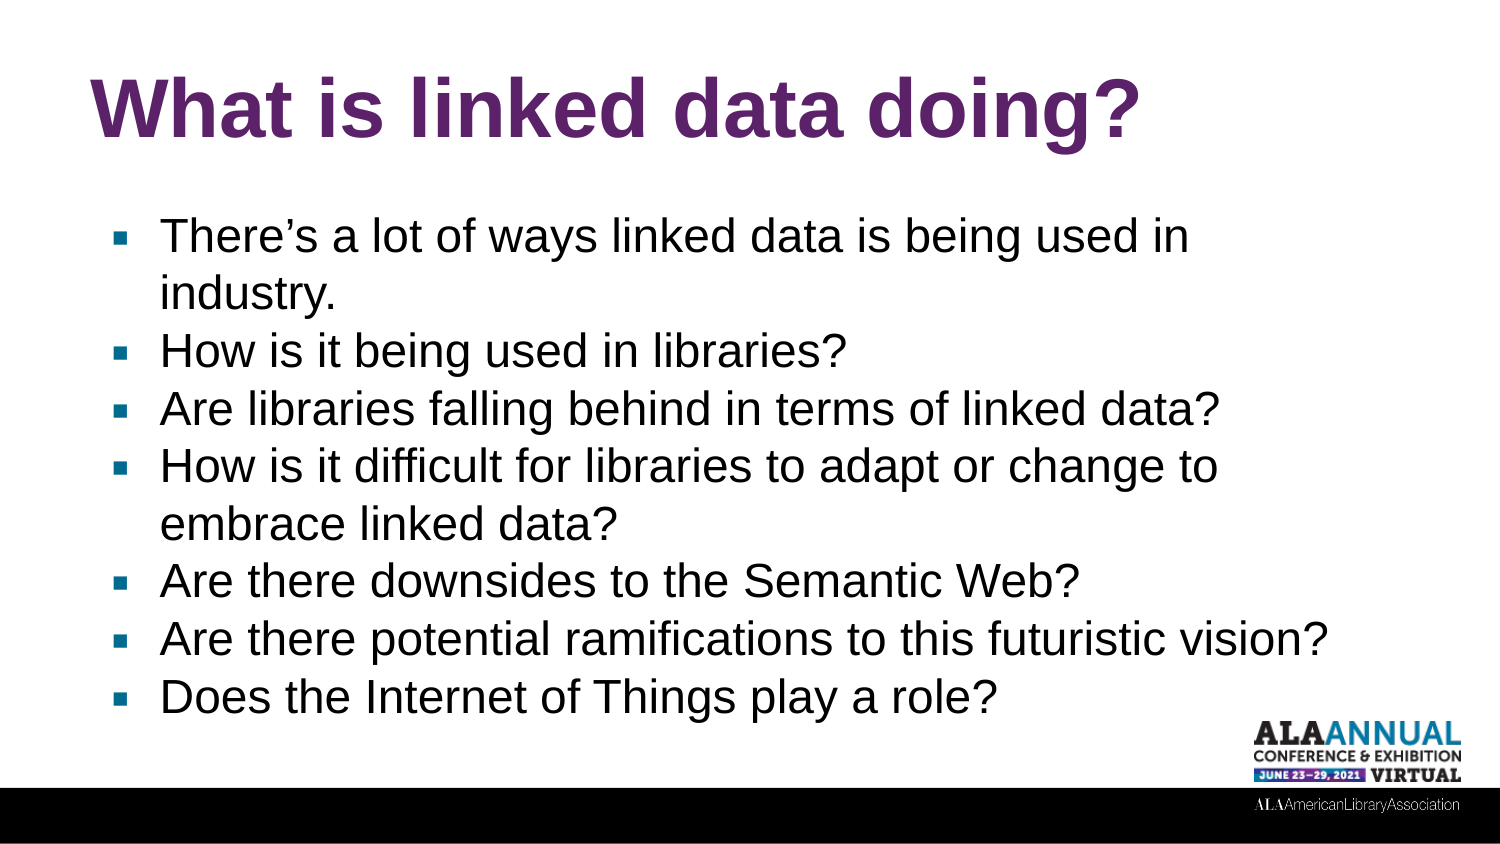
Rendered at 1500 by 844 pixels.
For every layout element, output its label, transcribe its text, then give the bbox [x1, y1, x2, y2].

picture [1405, 721, 1415, 741]
title What is linked data doing? [75, 33, 1425, 175]
picture [1254, 721, 1461, 782]
picture [1357, 721, 1364, 735]
picture [1381, 721, 1390, 736]
picture [1254, 798, 1459, 813]
list There’s a lot of ways linked data is being used in industry. How is it being used in libraries? Are libraries falling behind in terms of linked data? How is it difficult for libraries to adapt or change to embrace linked data? Are there downsides to the Semantic Web? Are there potential ramifications to this futuristic vision? Does the Internet of Things play a role? [75, 196, 1357, 754]
picture [1451, 721, 1461, 741]
